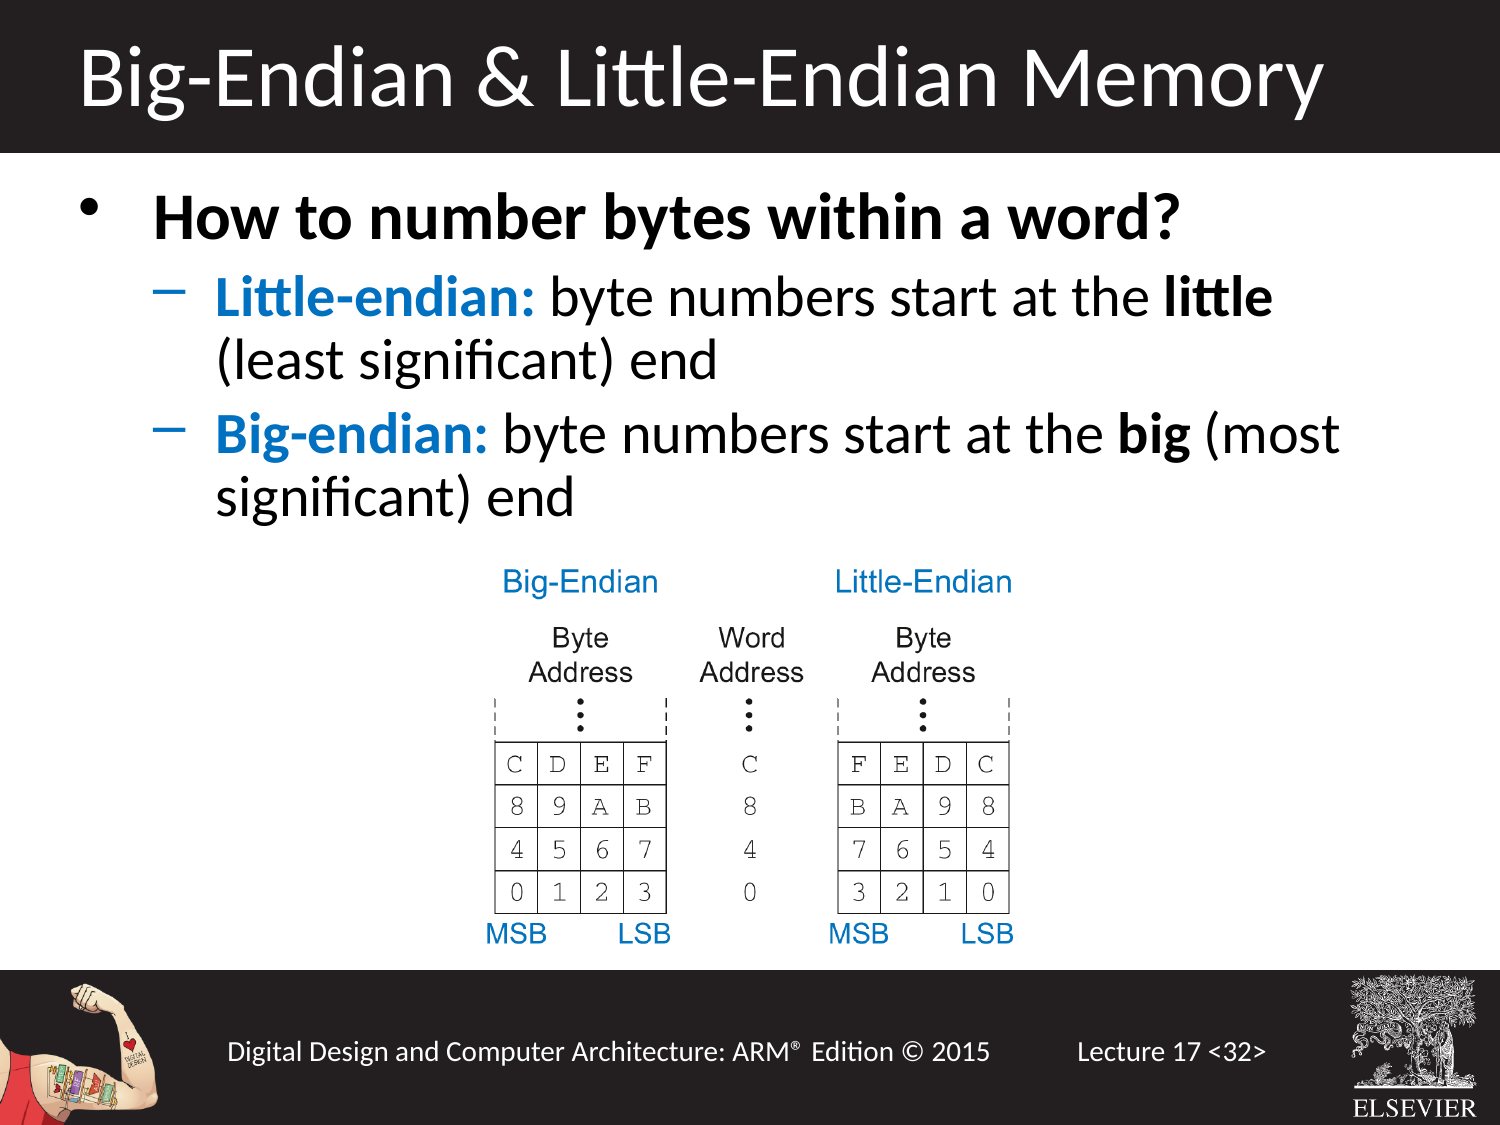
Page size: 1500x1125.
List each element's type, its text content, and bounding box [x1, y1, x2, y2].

picture [0, 979, 163, 1125]
text_box [87, 174, 1413, 1025]
text_box How to number bytes within a word? Little-endian: byte numbers start at the little (least significant) end Big-endian: byte numbers start at the big (most significant) end [63, 174, 1389, 988]
picture [472, 550, 1028, 960]
picture [1350, 974, 1477, 1117]
text_box Big-Endian & Little-Endian Memory [63, 11, 1488, 131]
